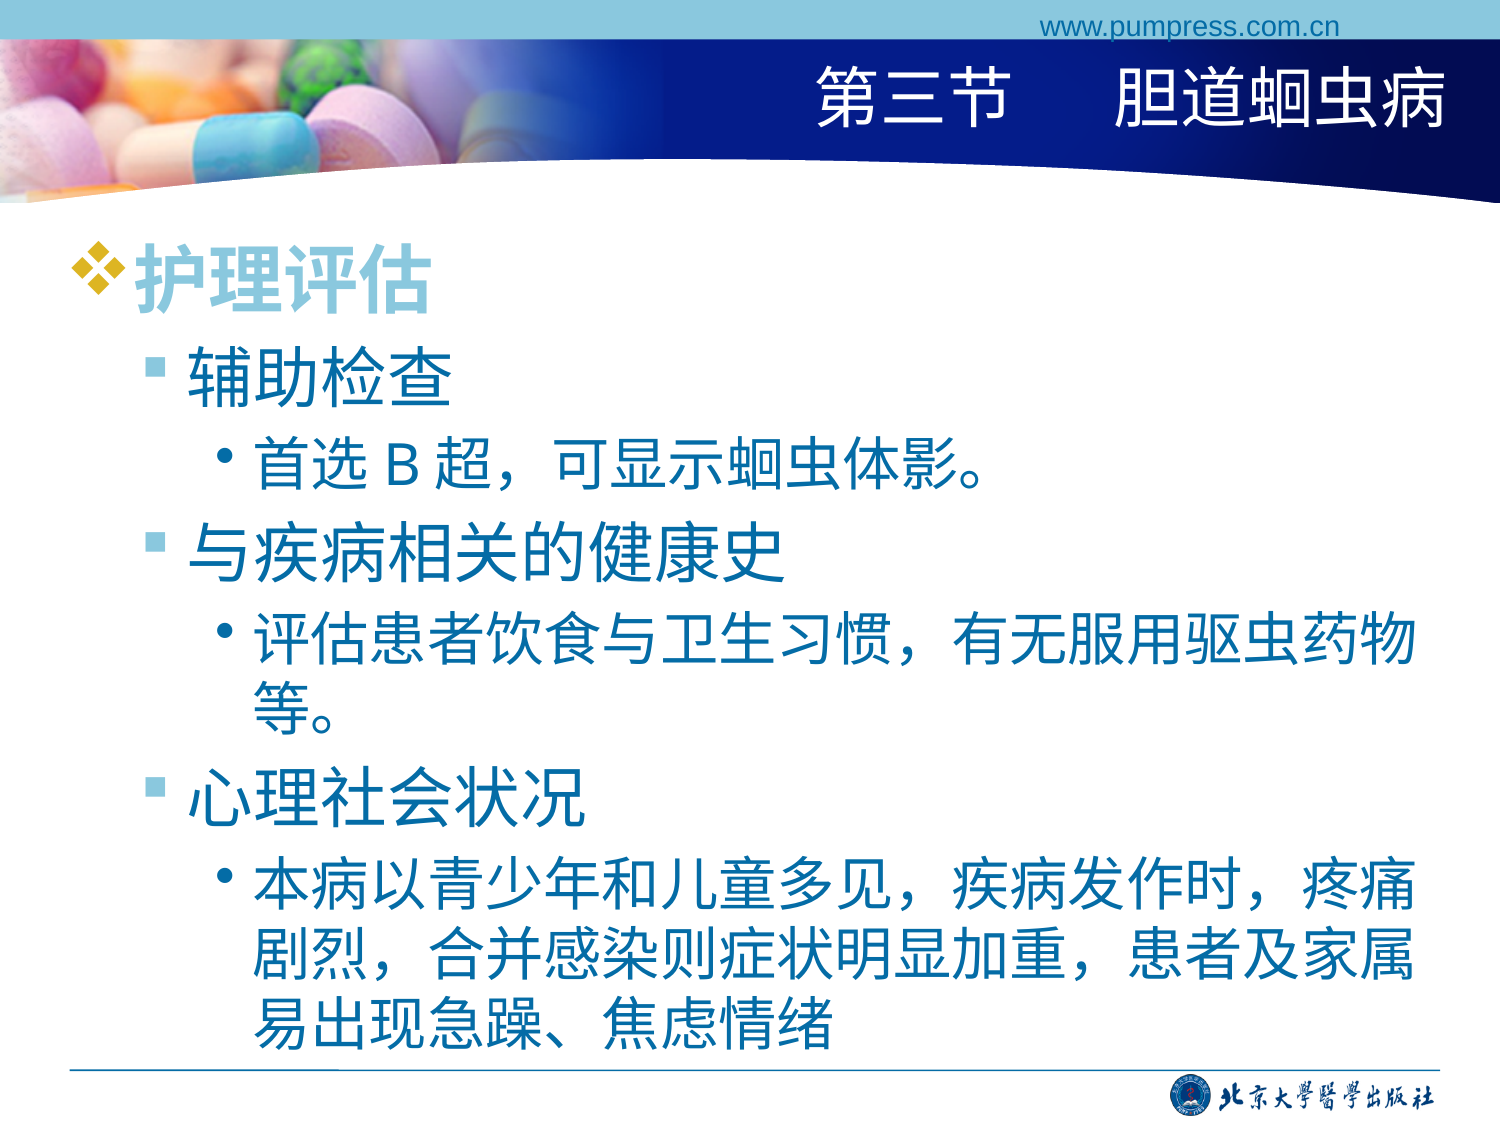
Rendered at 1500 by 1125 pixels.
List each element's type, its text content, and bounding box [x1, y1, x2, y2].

picture [1170, 1074, 1436, 1118]
list 护理评估 辅助检查 首选B超，可显示蛔虫体影。 与疾病相关的健康史 评估患者饮食与卫生习惯，有无服用驱虫药物等。 心理社会状况 本病以青少年和儿童多见，疾病发作时，疼痛剧烈，合并感染则症状明显加重，患者及家属易出现急躁、焦虑情绪 [49, 224, 1463, 1026]
slide_number www.pumpress.com.cn [1025, 0, 1463, 38]
title 第三节 胆道蛔虫病 [137, 49, 1463, 143]
picture [0, 40, 1500, 203]
